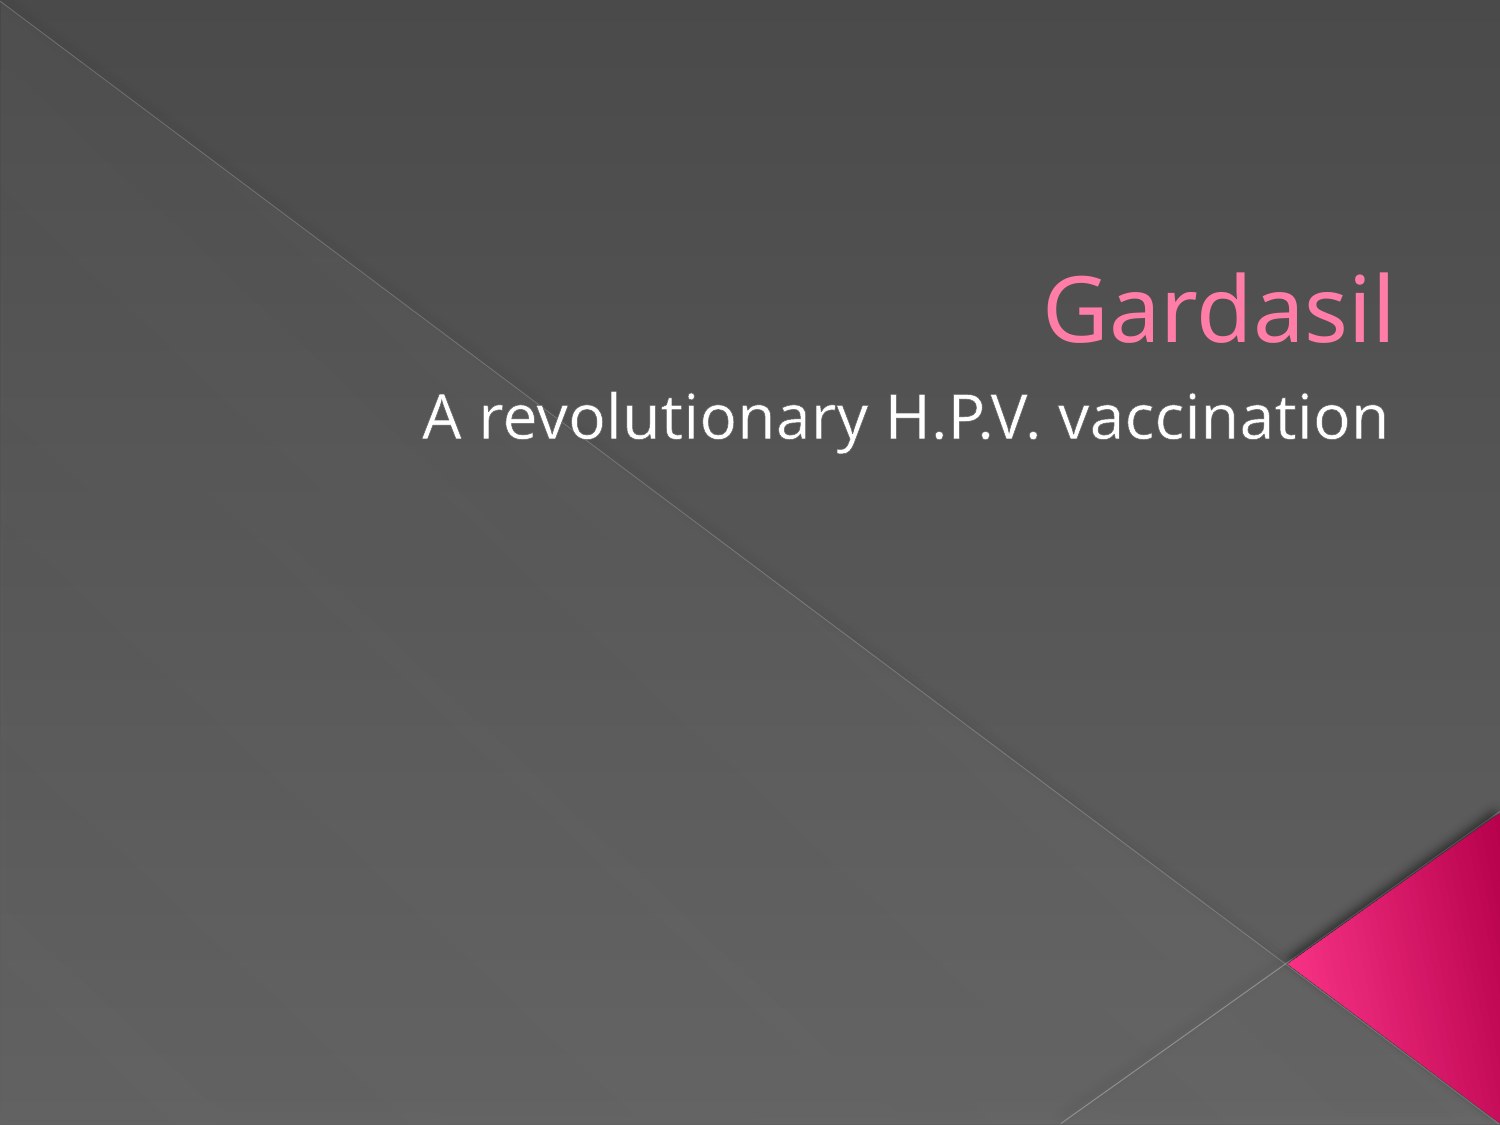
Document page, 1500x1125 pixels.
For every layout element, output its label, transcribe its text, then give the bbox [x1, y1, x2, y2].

subtitle A revolutionary H.P.V. vaccination [88, 369, 1412, 657]
title Gardasil [88, 127, 1412, 369]
